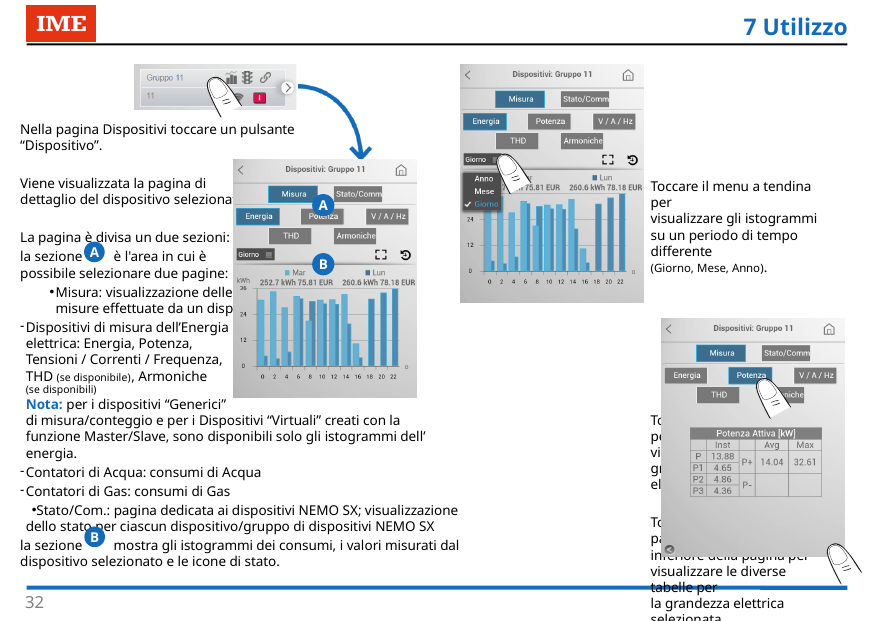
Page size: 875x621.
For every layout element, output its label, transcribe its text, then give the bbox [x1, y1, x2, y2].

text_box Nella pagina Dispositivi toccare un pulsante “Dispositivo”. Viene visualizzata la pagina di dettaglio del dispositivo selezionato La pagina è divisa un due sezioni: la sezione è l'area in cui è possibile selezionare due pagine: Misura: visualizzazione delle misure effettuate da un dispositivo: Dispositivi di misura dell’Energia elettrica: Energia, Potenza, Tensioni / Correnti / Frequenza, THD (se disponibile), Armoniche (se disponibili) Nota: per i dispositivi “Generici” di misura/conteggio e per i Dispositivi “Virtuali” creati con la funzione Master/Slave, sono disponibili solo gli istogrammi dell’ energia. Contatori di Acqua: consumi di Acqua Contatori di Gas: consumi di Gas Stato/Com.: pagina dedicata ai dispositivi NEMO SX; visualizzazione dello stato per ciascun dispositivo/gruppo di dispositivi NEMO SX la sezione mostra gli istogrammi dei consumi, i valori misurati dal dispositivo selezionato e le icone di stato. [20, 56, 404, 574]
picture [232, 84, 417, 398]
picture [26, 5, 96, 42]
text_box A [84, 241, 105, 263]
picture [661, 318, 863, 587]
picture [133, 64, 297, 121]
picture [460, 64, 644, 304]
text_box 7 Utilizzo [578, 5, 863, 48]
text_box Toccare il menu a tendina per visualizzare gli istogrammi su un periodo di tempo differente (Giorno, Mese, Anno). Toccare uno dei pulsanti per visualizzare le altre grandezze elettriche misurate. Toccare le due frecce nella parte inferiore della pagina per visualizzare le diverse tabelle per la grandezza elettrica selezionata (es. per la Potenza: Potenza Attiva, Reattiva e Apparente e Fattore di Potenza). [459, 56, 844, 574]
text_box B [84, 526, 106, 548]
